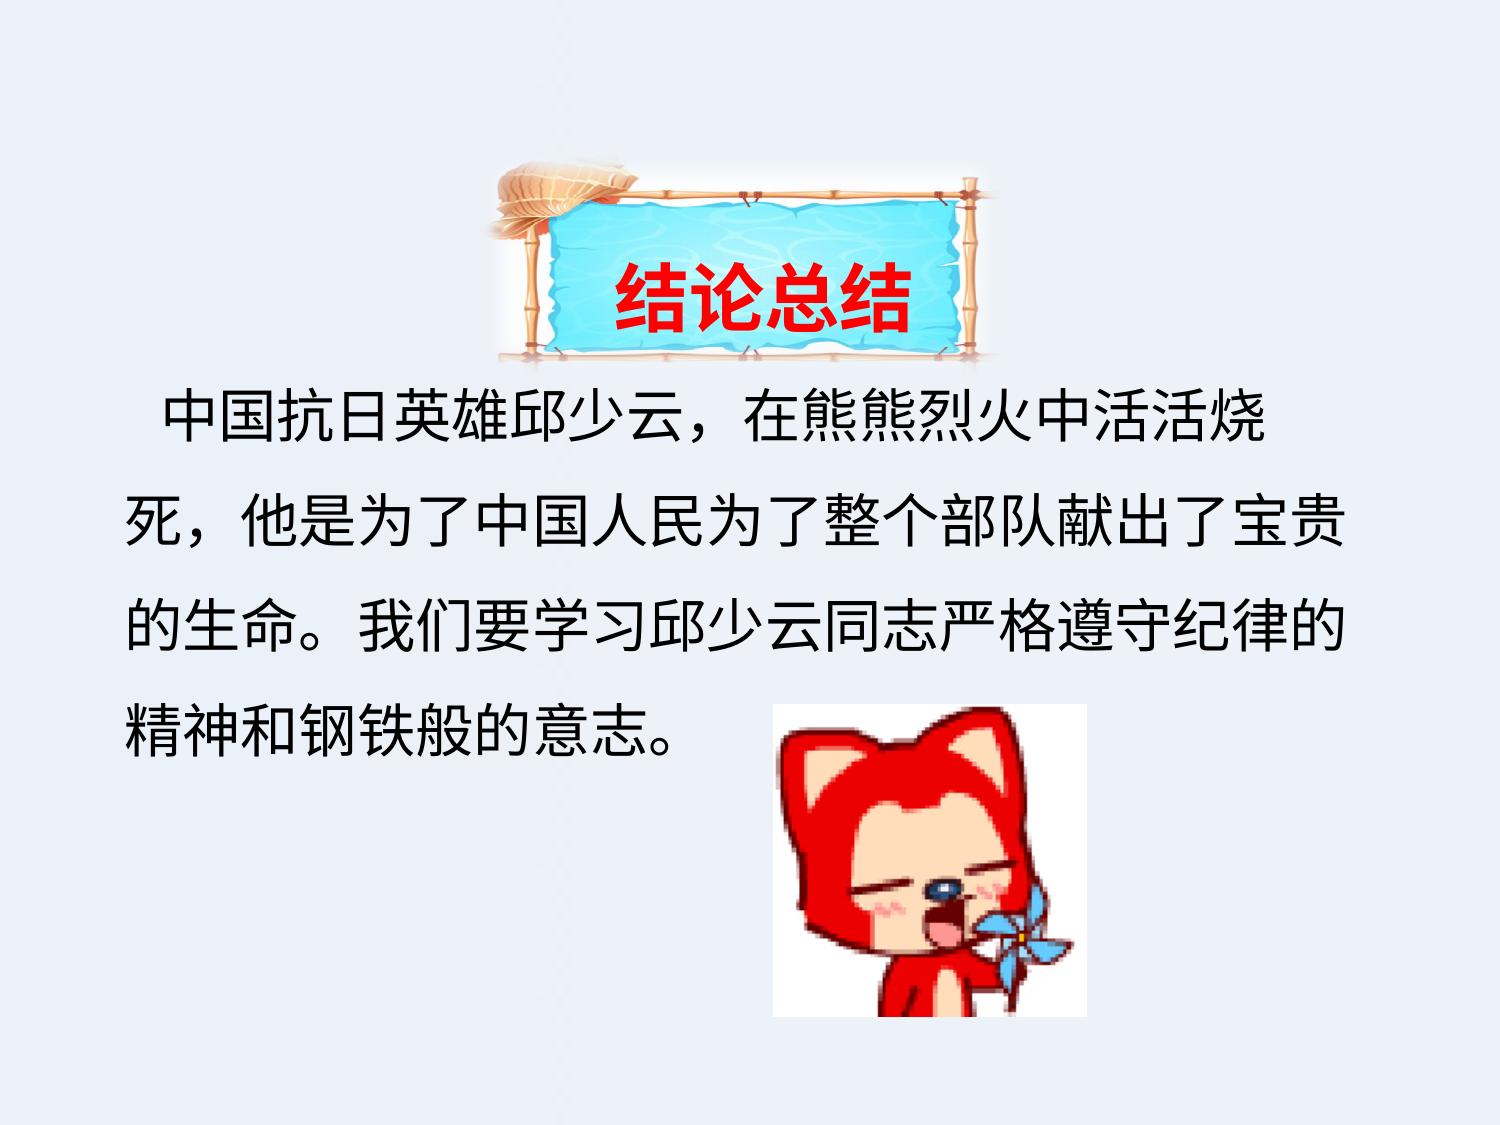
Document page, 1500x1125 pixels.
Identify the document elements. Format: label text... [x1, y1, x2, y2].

picture [0, 0, 1500, 1125]
list 中国抗日英雄邱少云，在熊熊烈火中活活烧死，他是为了中国人民为了整个部队献出了宝贵的生命。我们要学习邱少云同志严格遵守纪律的精神和钢铁般的意志。 [52, 255, 1389, 894]
